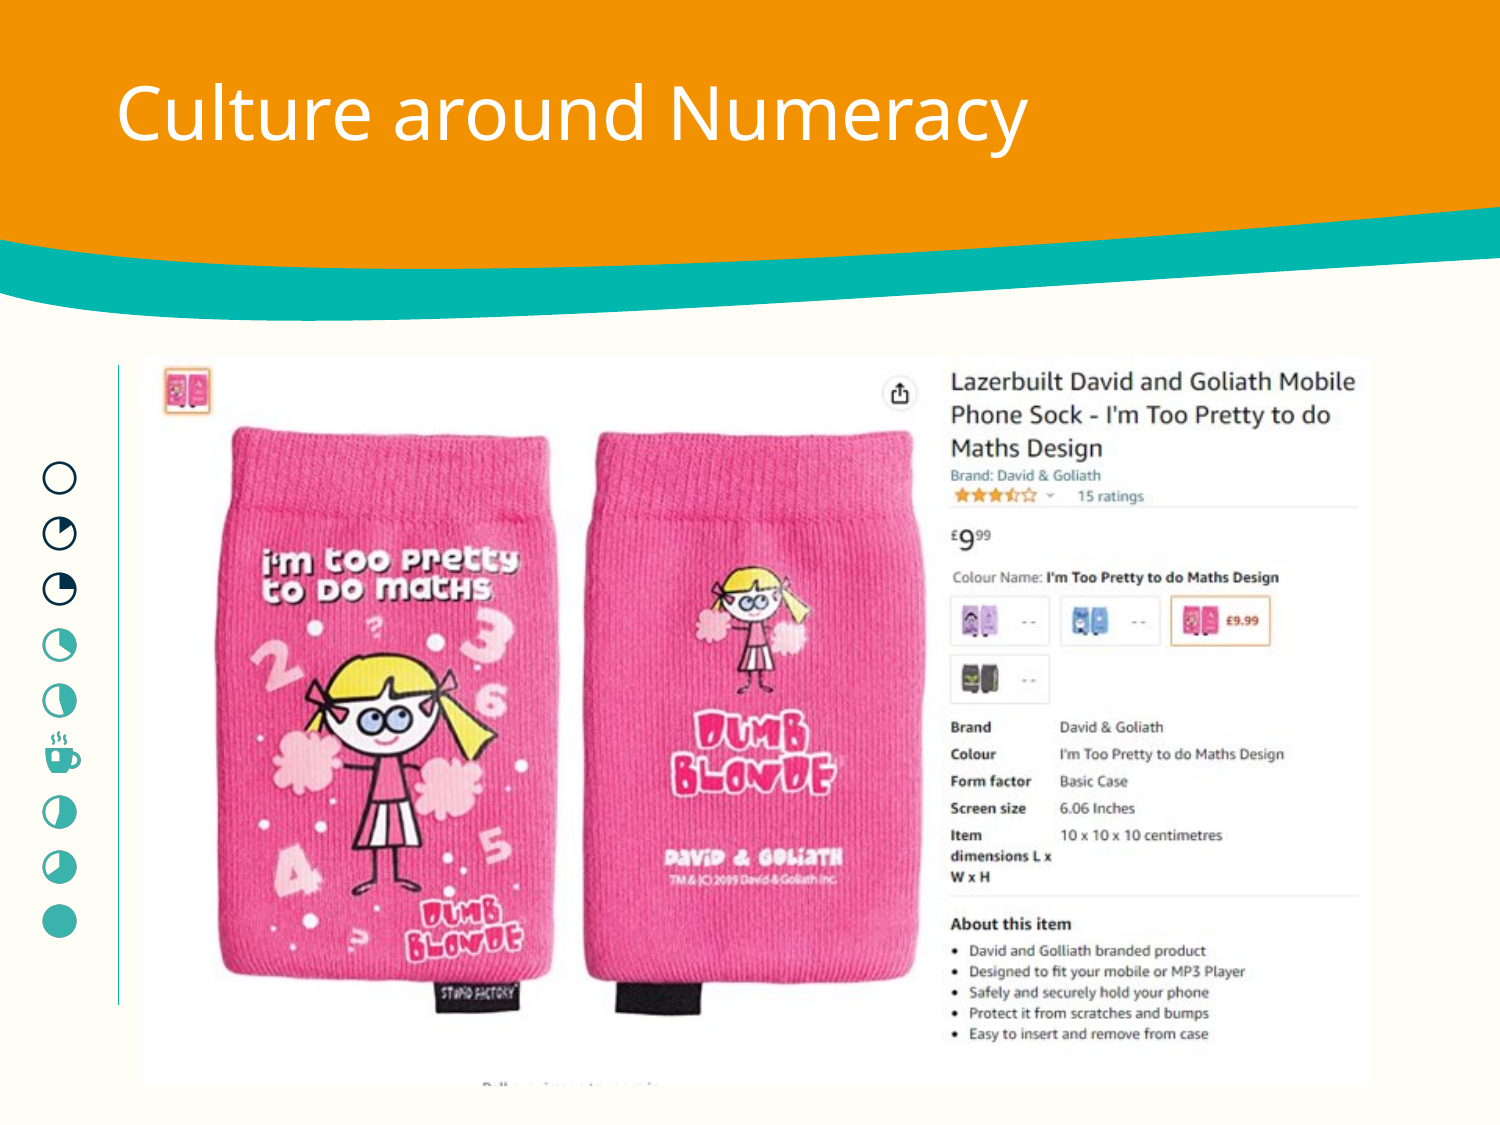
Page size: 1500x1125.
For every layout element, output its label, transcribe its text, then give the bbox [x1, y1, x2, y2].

picture [38, 791, 81, 833]
picture [38, 624, 81, 666]
picture [38, 568, 81, 610]
picture [38, 900, 81, 942]
picture [36, 725, 90, 779]
picture [38, 512, 81, 555]
picture [38, 679, 81, 722]
picture [140, 356, 1371, 1086]
picture [38, 457, 81, 499]
picture [38, 846, 81, 888]
list Culture around Numeracy [100, 67, 1411, 258]
